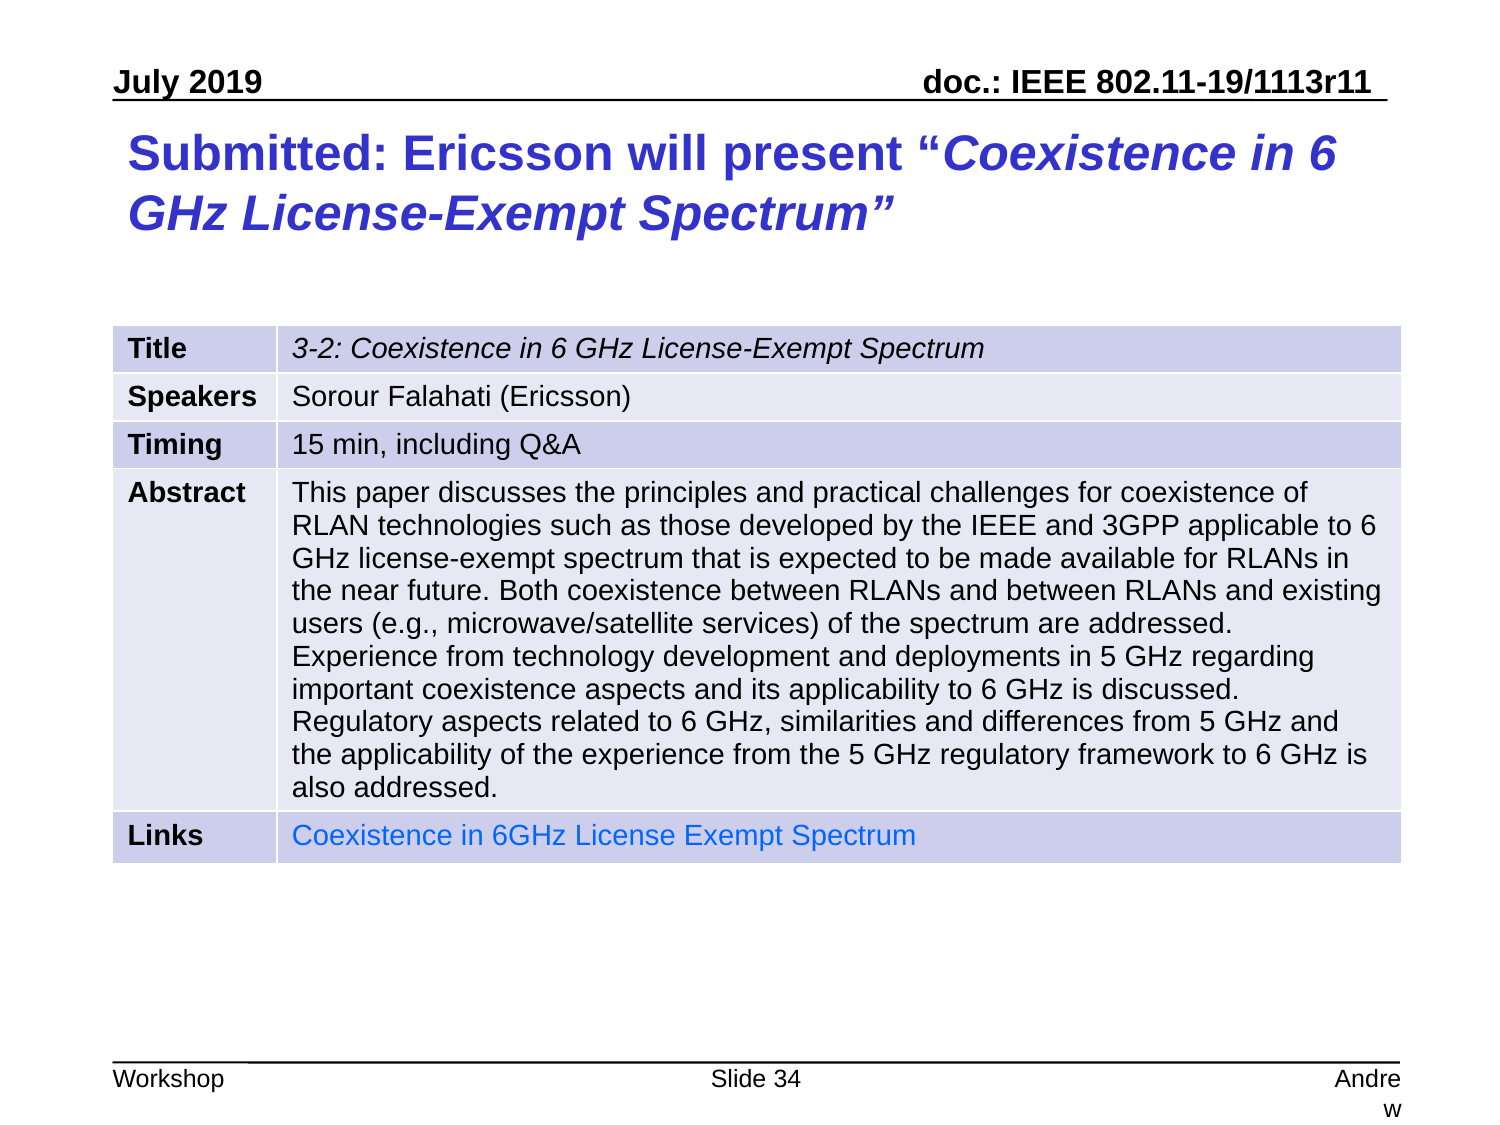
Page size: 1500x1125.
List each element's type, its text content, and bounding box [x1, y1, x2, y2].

table_cell 15 min, including Q&A [278, 422, 1401, 468]
table_cell Coexistence in 6GHz License Exempt Spectrum [278, 812, 1401, 863]
table_cell Timing [113, 422, 276, 468]
footer Andrew Myles, Cisco [1320, 1061, 1402, 1093]
table_cell Abstract [113, 469, 276, 810]
title Submitted: Ericsson will present “Coexistence in 6 GHz License-Exempt Spectrum” [112, 112, 1388, 288]
slide_number Slide 34 [709, 1061, 803, 1093]
table_cell Links [113, 812, 276, 863]
table_cell Speakers [113, 374, 276, 420]
table_cell Sorour Falahati (Ericsson) [278, 374, 1401, 420]
table_cell This paper discusses the principles and practical challenges for coexistence of RLAN technologies such as those developed by the IEEE and 3GPP applicable to 6 GHz license-exempt spectrum that is expected to be made available for RLANs in the near future. Both coexistence between RLANs and between RLANs and existing users (e.g., microwave/satellite services) of the spectrum are addressed. Experience from technology development and deployments in 5 GHz regarding important coexistence aspects and its applicability to 6 GHz is discussed. Regulatory aspects related to 6 GHz, similarities and differences from 5 GHz and the applicability of the experience from the 5 GHz regulatory framework to 6 GHz is also addressed. [278, 469, 1401, 810]
table_header 3-2: Coexistence in 6 GHz License-Exempt Spectrum [278, 326, 1401, 372]
table_header Title [113, 326, 276, 372]
